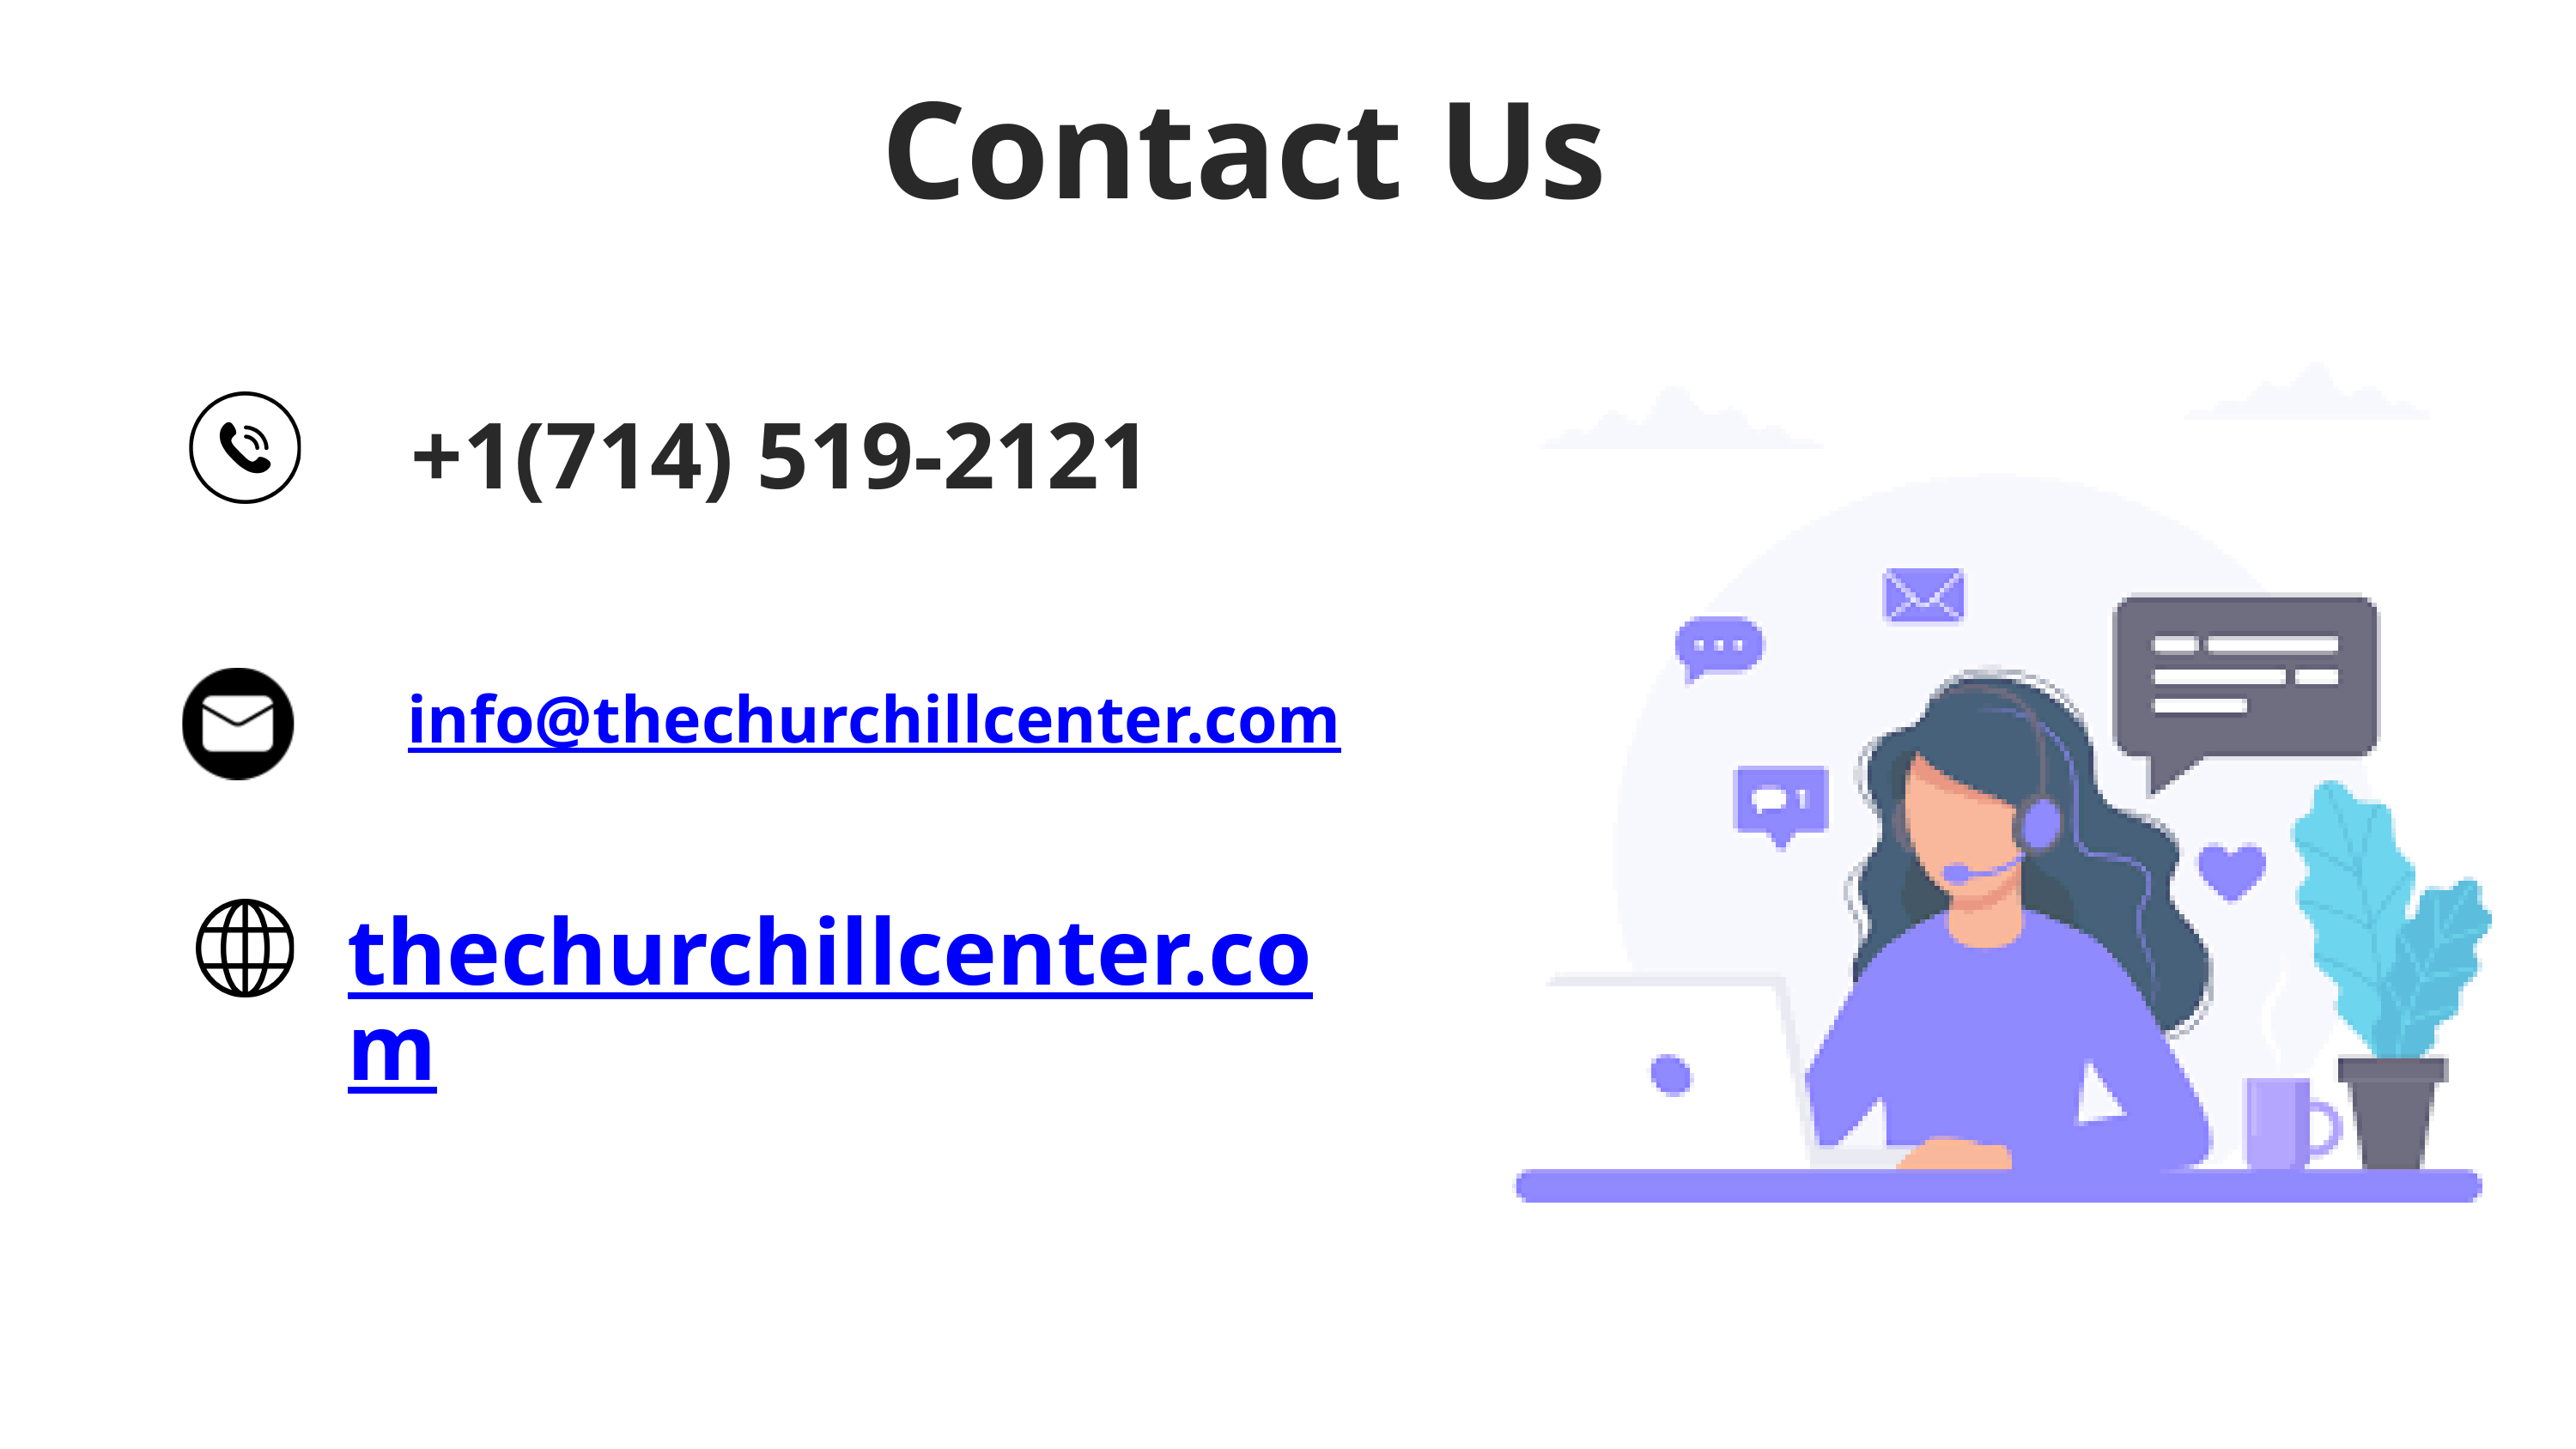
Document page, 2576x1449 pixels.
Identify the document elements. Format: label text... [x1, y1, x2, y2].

text_box +1(714) 519-2121 [369, 379, 1194, 507]
text_box [182, 668, 295, 780]
text_box [196, 899, 295, 997]
text_box thechurchillcenter.com [347, 890, 1402, 1019]
text_box [1455, 271, 2536, 1352]
text_box info@thechurchillcenter.com [381, 585, 1368, 767]
text_box [189, 391, 301, 504]
text_box Contact Us [881, 64, 1695, 226]
